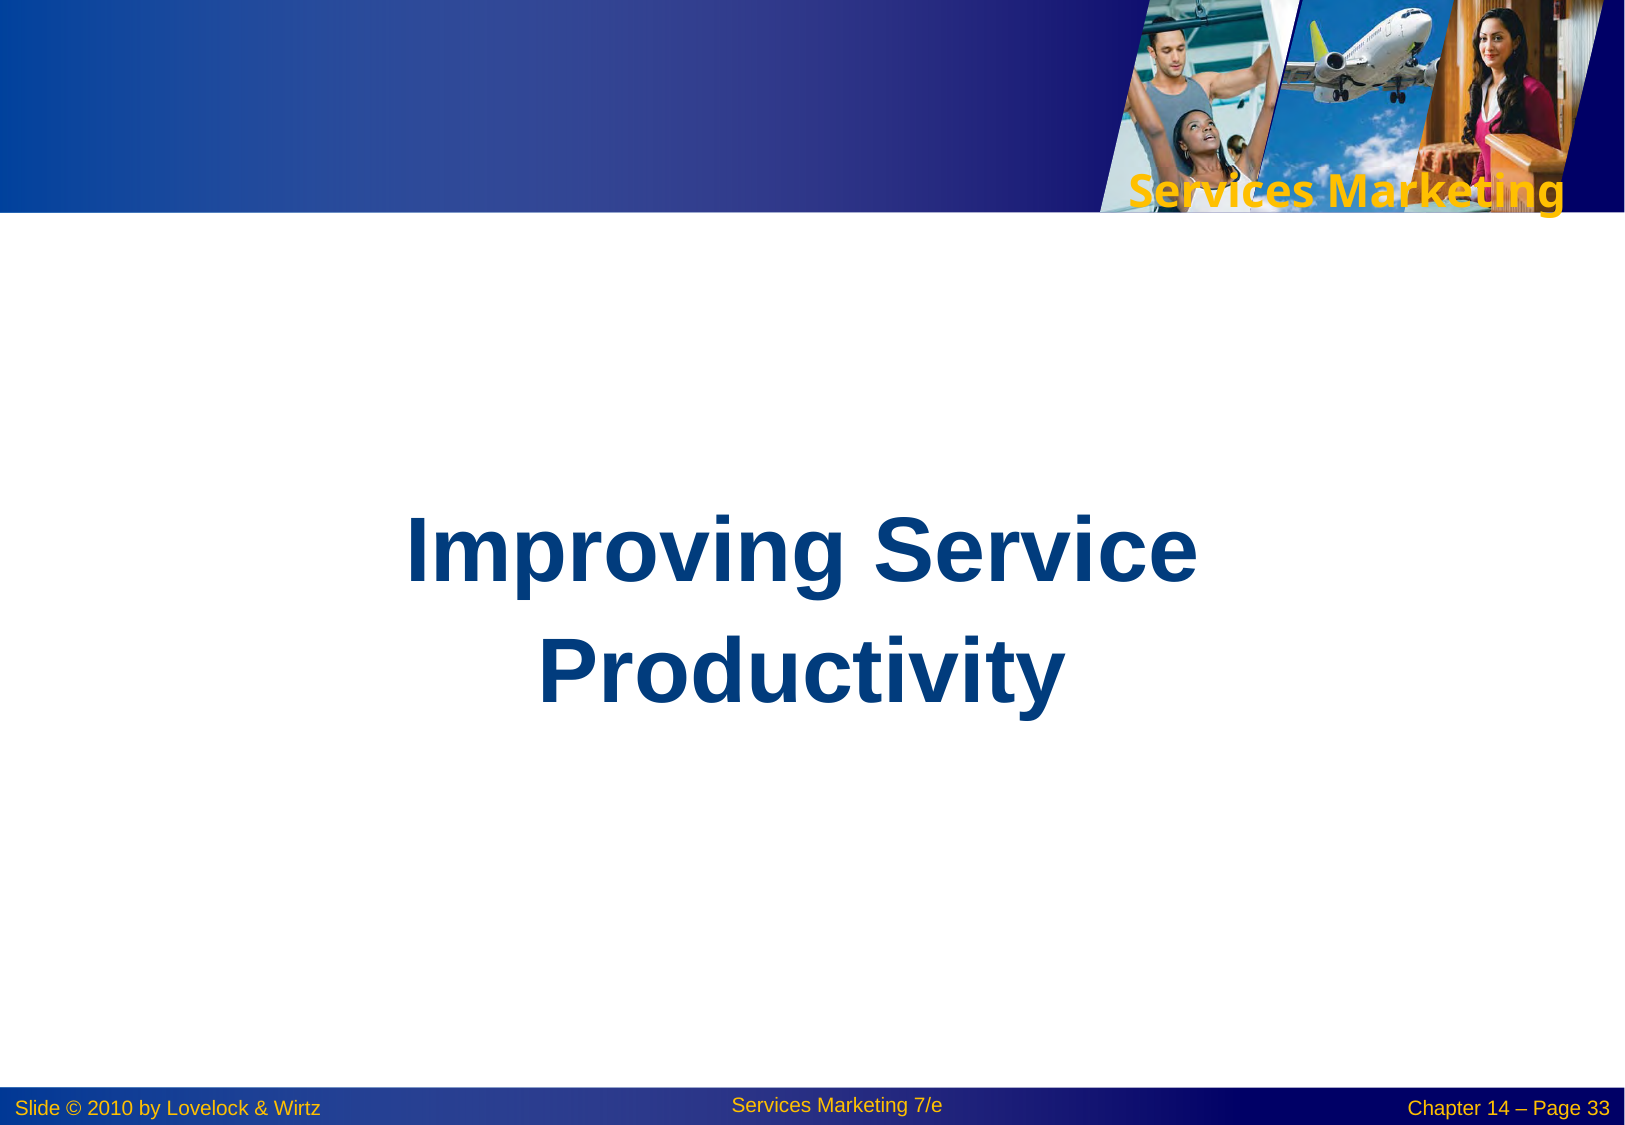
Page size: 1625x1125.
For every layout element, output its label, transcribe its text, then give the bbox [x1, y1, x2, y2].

picture [1100, 0, 1604, 213]
picture [1546, 187, 1556, 202]
text_box Improving Service Productivity [112, 436, 1493, 763]
picture [1162, 186, 1172, 192]
